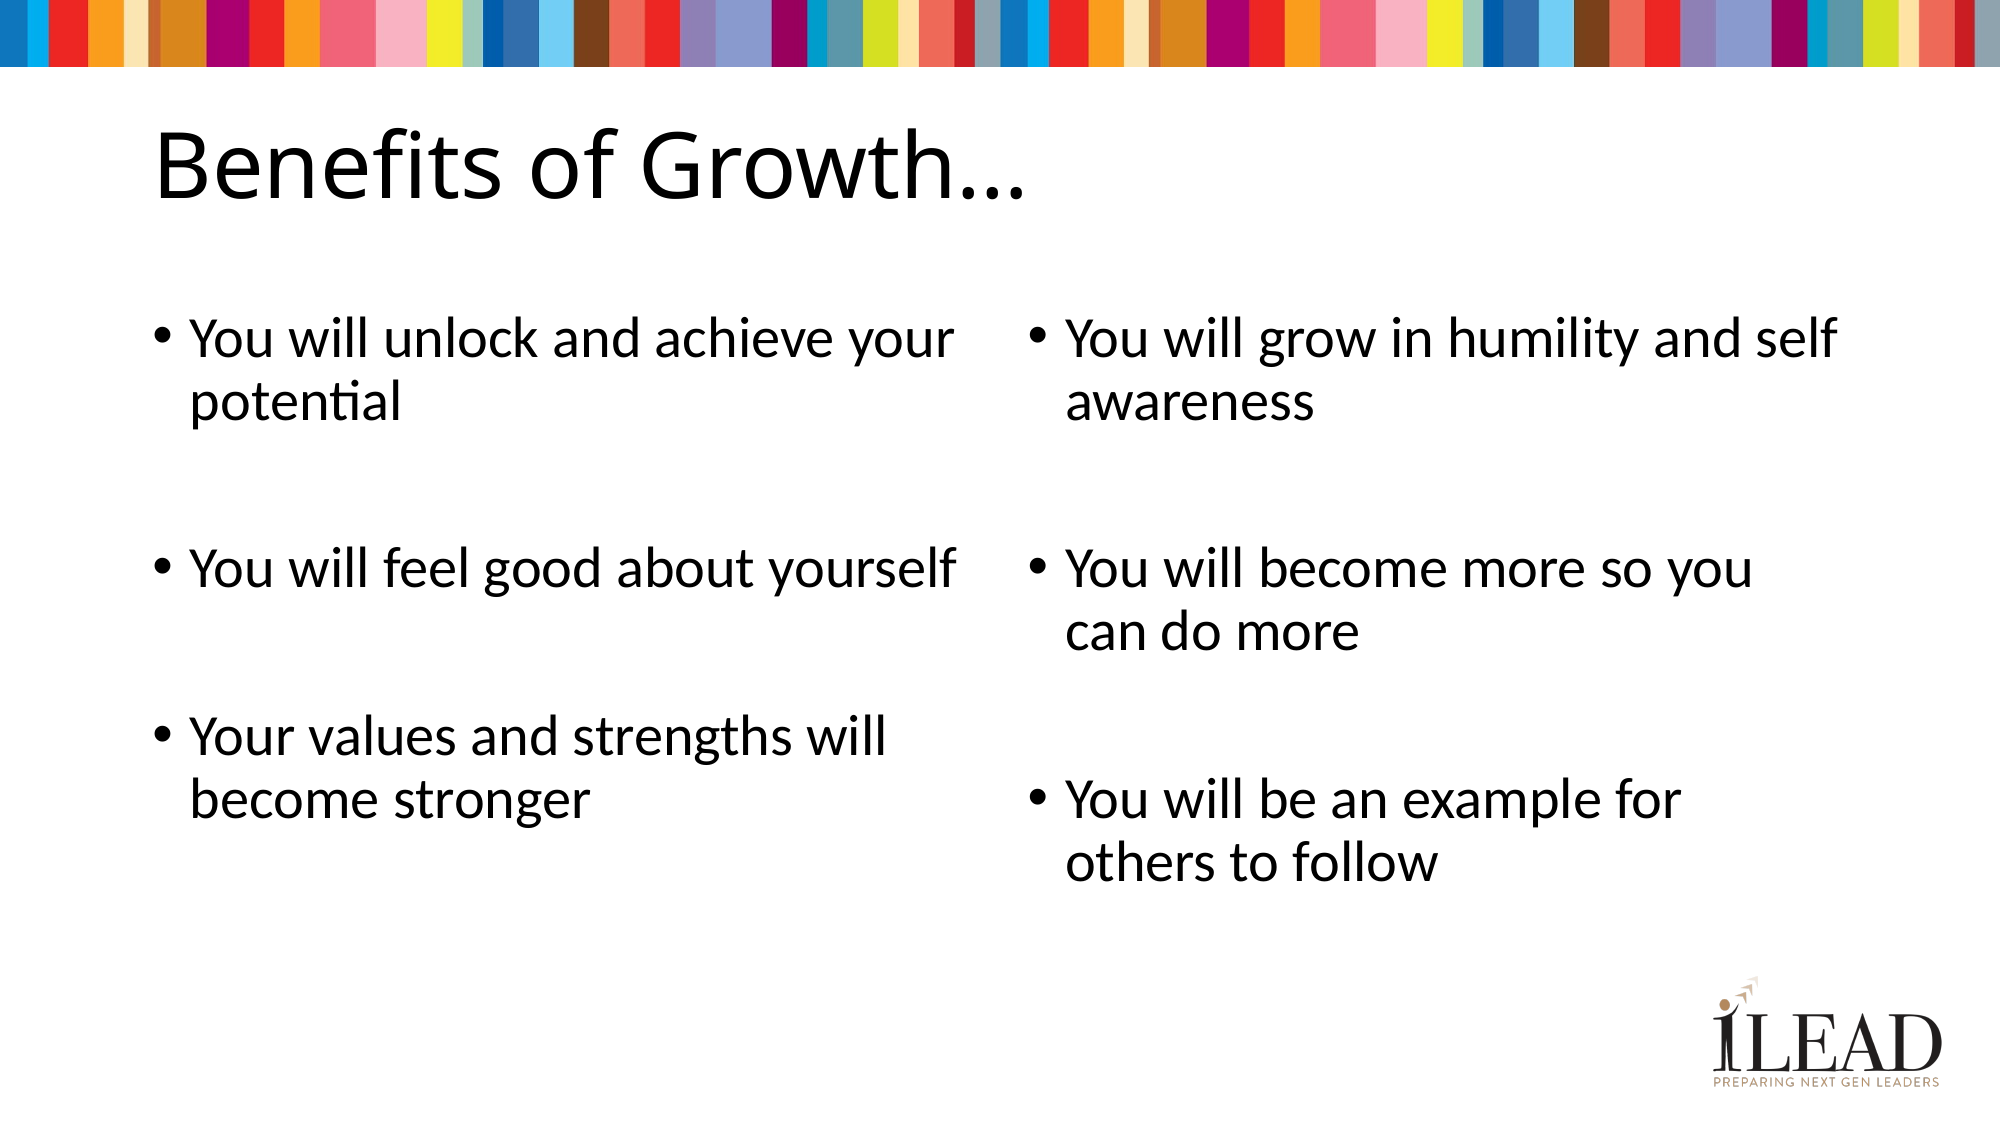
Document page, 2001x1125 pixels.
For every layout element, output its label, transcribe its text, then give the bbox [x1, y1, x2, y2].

title Benefits of Growth… [137, 67, 1863, 278]
picture [828, 0, 1026, 67]
list You will grow in humility and self awareness You will become more so you can do more You will be an example for others to follow [1012, 299, 1863, 1014]
picture [1709, 972, 1945, 1091]
picture [0, 0, 26, 67]
picture [1828, 0, 2000, 67]
list You will unlock and achieve your potential You will feel good about yourself Your values and strengths will become stronger [137, 299, 988, 1014]
picture [1048, 0, 1808, 67]
picture [48, 0, 808, 67]
